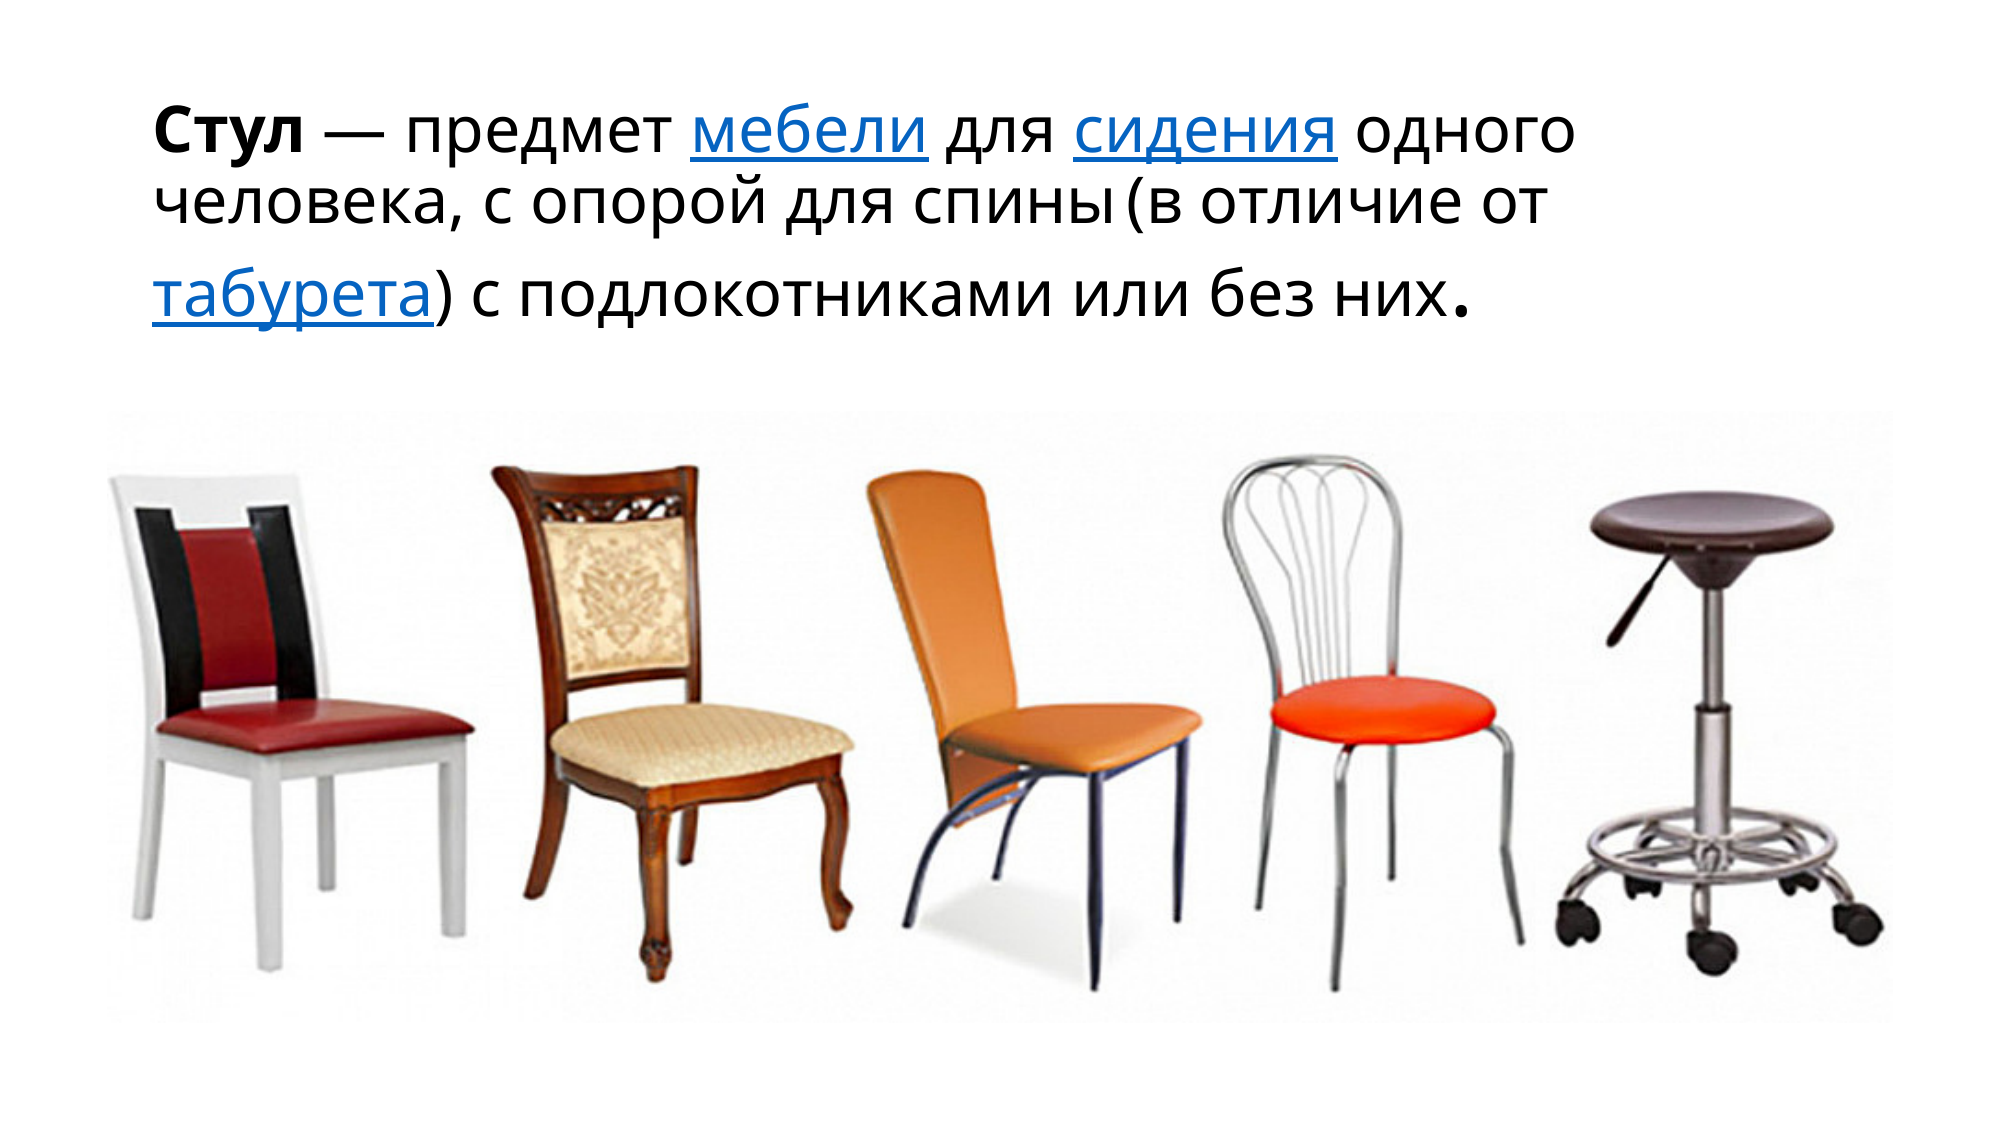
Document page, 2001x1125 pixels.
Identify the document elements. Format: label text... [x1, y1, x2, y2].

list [107, 411, 1893, 1023]
title Стул — предмет мебели для сидения одного человека, с опорой для спины (в отличие от табурета) с подлокотниками или без них. [137, 59, 1863, 366]
